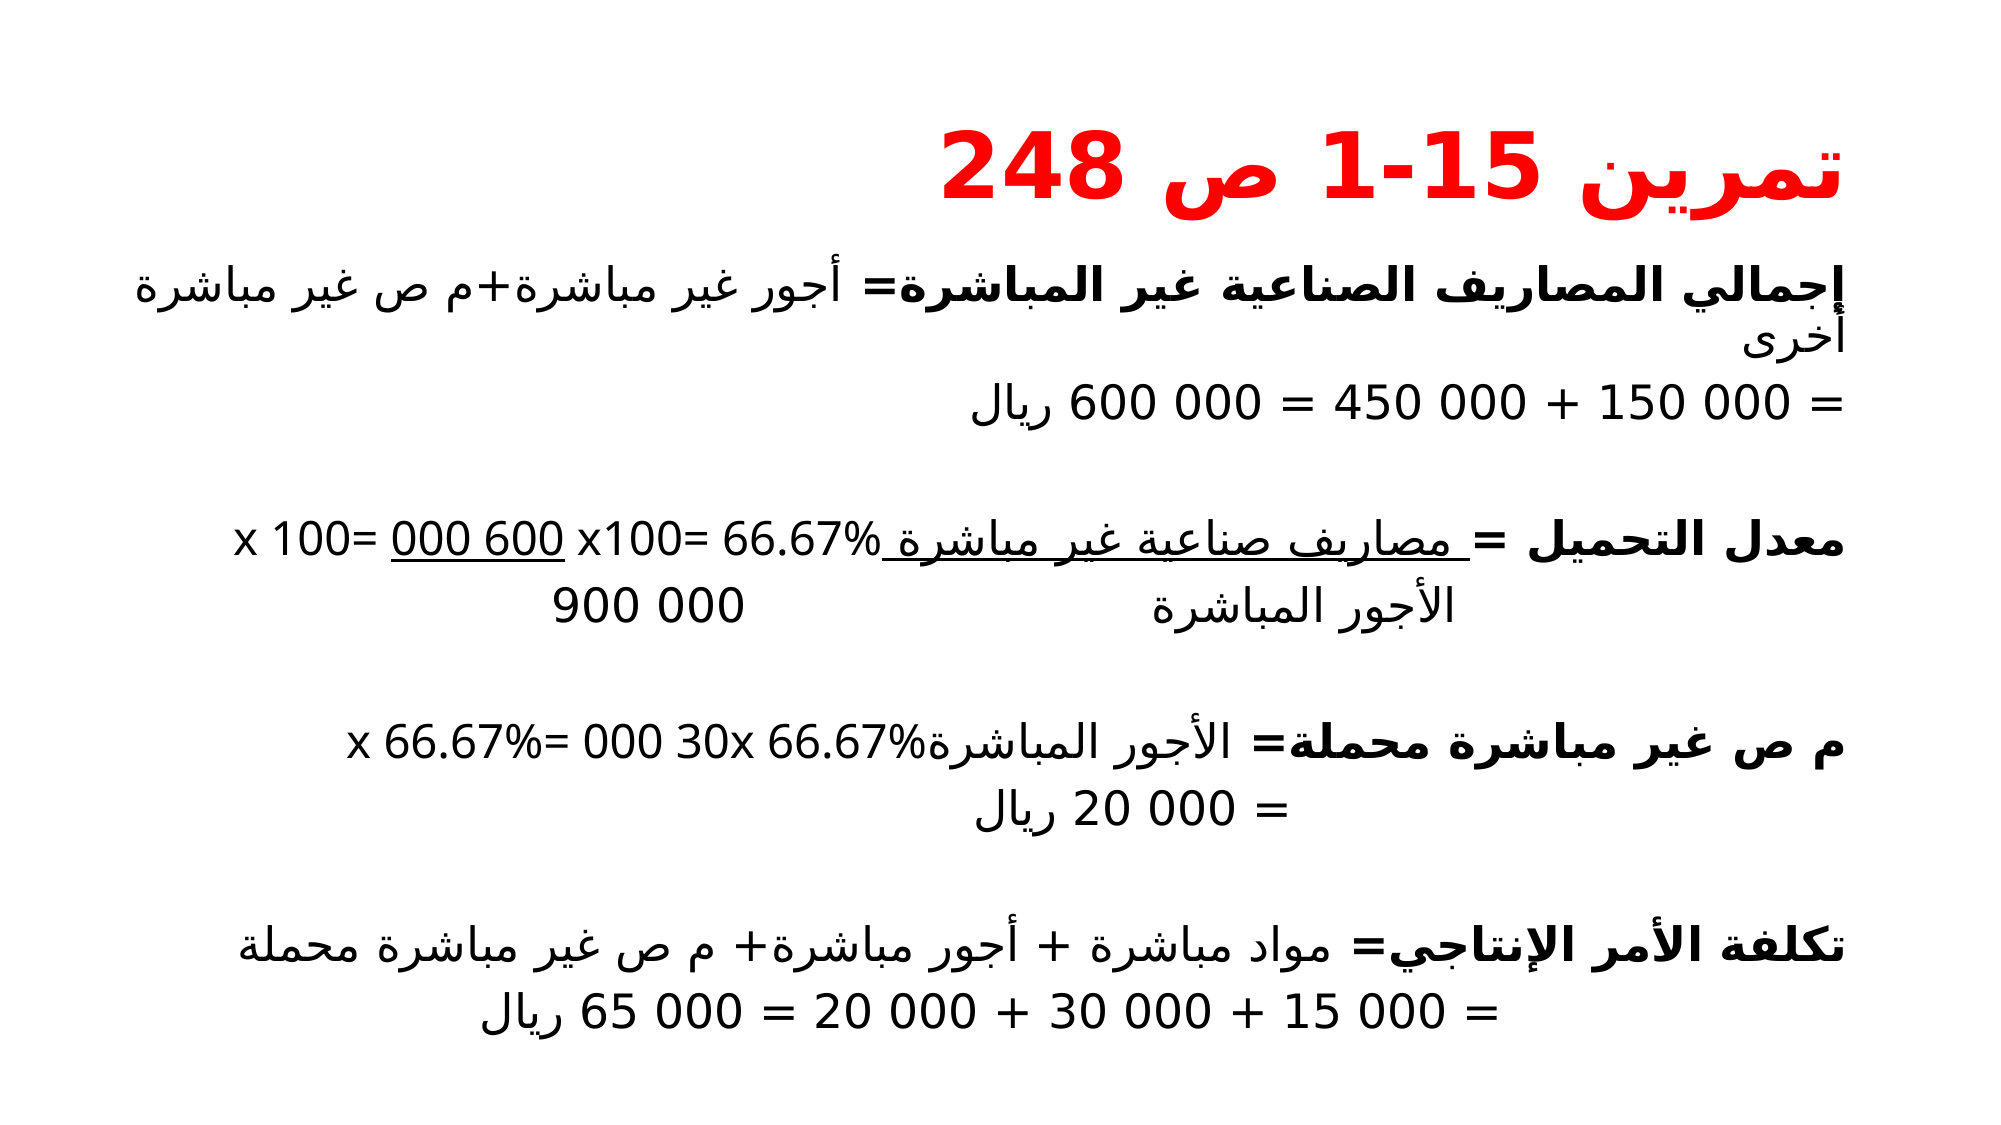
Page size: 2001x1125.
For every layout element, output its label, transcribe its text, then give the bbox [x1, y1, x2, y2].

title تمرين 15-1 ص 248 [137, 59, 1863, 253]
list إجمالي المصاريف الصناعية غير المباشرة= أجور غير مباشرة+م ص غير مباشرة أخرى = 000 150 + 000 450 = 000 600 ريال معدل التحميل = مصاريف صناعية غير مباشرة x 100= 000 600 x100= 66.67% الأجور المباشرة 000 900 م ص غير مباشرة محملة= الأجور المباشرةx 66.67%= 000 30x 66.67% = 000 20 ريال تكلفة الأمر الإنتاجي= مواد مباشرة + أجور مباشرة+ م ص غير مباشرة محملة = 000 15 + 000 30 + 000 20 = 000 65 ريال [89, 253, 1863, 1050]
